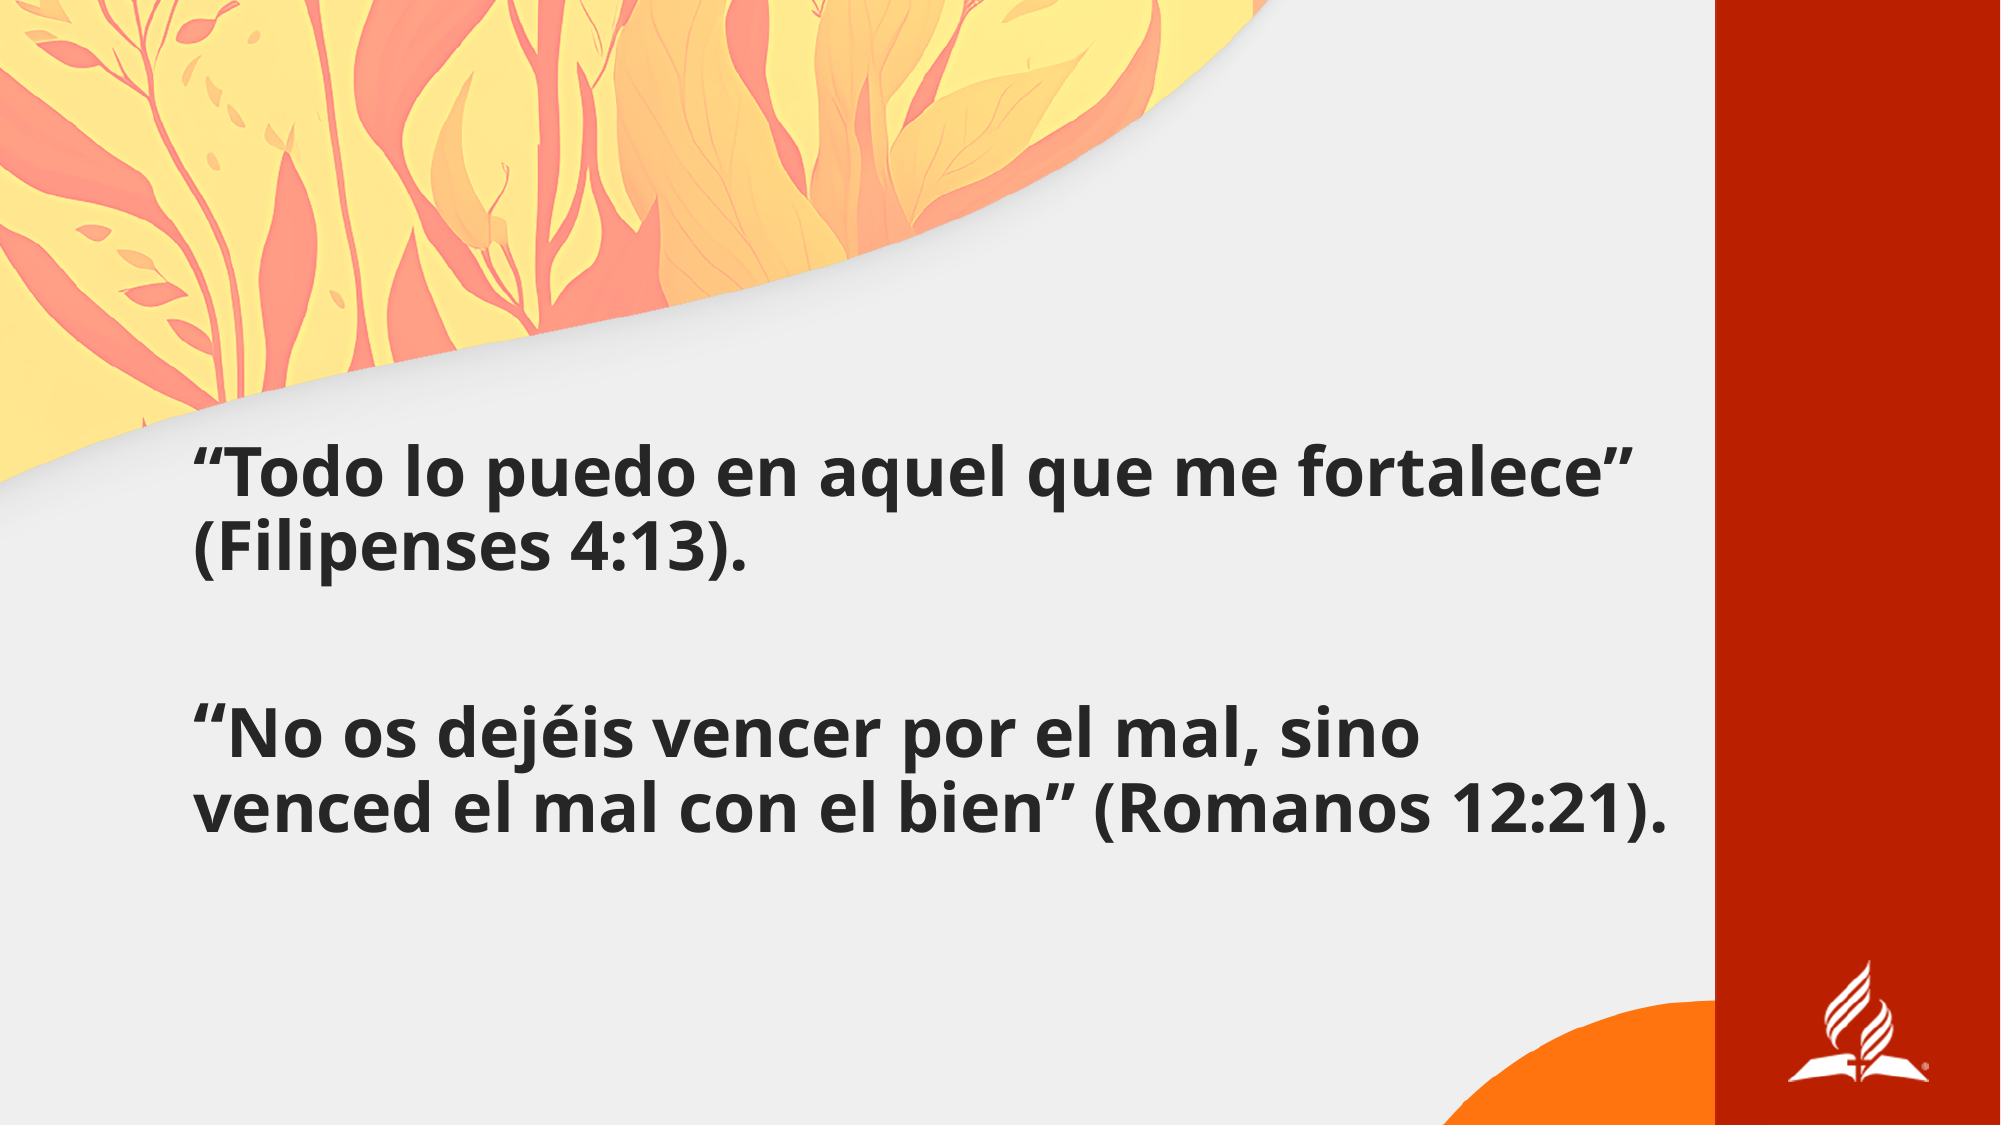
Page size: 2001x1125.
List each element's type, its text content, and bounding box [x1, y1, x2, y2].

list “Todo lo puedo en aquel que me fortalece” (Filipenses 4:13). “No os dejéis vencer por el mal, sino venced el mal con el bien” (Romanos 12:21). [178, 430, 1697, 927]
picture [0, 0, 2001, 1125]
